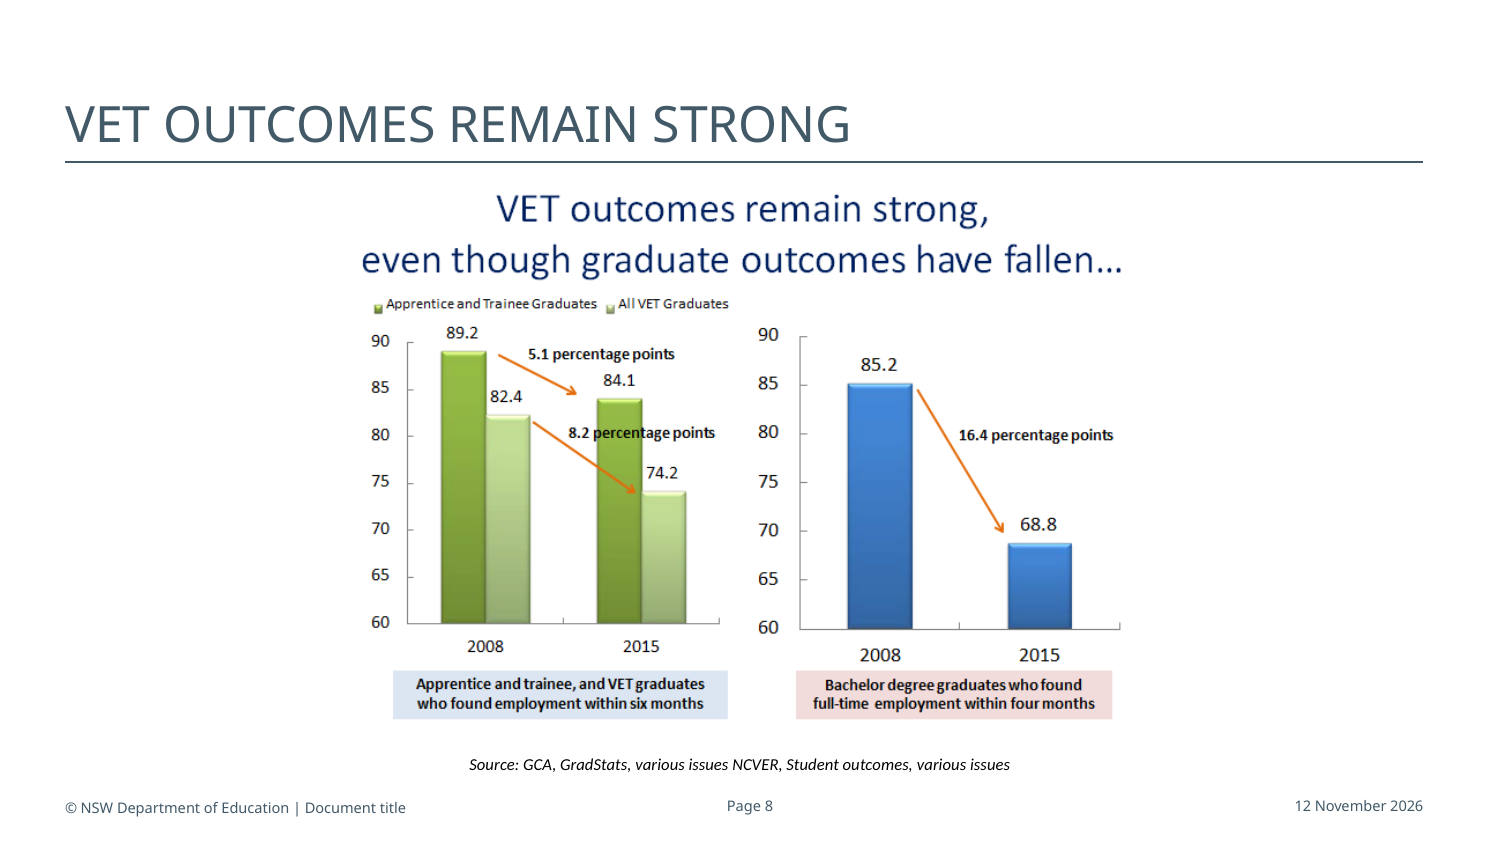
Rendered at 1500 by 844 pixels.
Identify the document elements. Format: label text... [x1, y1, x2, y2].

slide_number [1151, 779, 1424, 824]
footer © NSW Department of Education | Document title [64, 779, 514, 824]
slide_number Page 8 [575, 779, 925, 824]
text_box Source: GCA, GradStats, various issues NCVER, Student outcomes, various issues [466, 762, 1105, 777]
title VET outcomes remain strong [64, 43, 1424, 161]
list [279, 173, 1200, 754]
